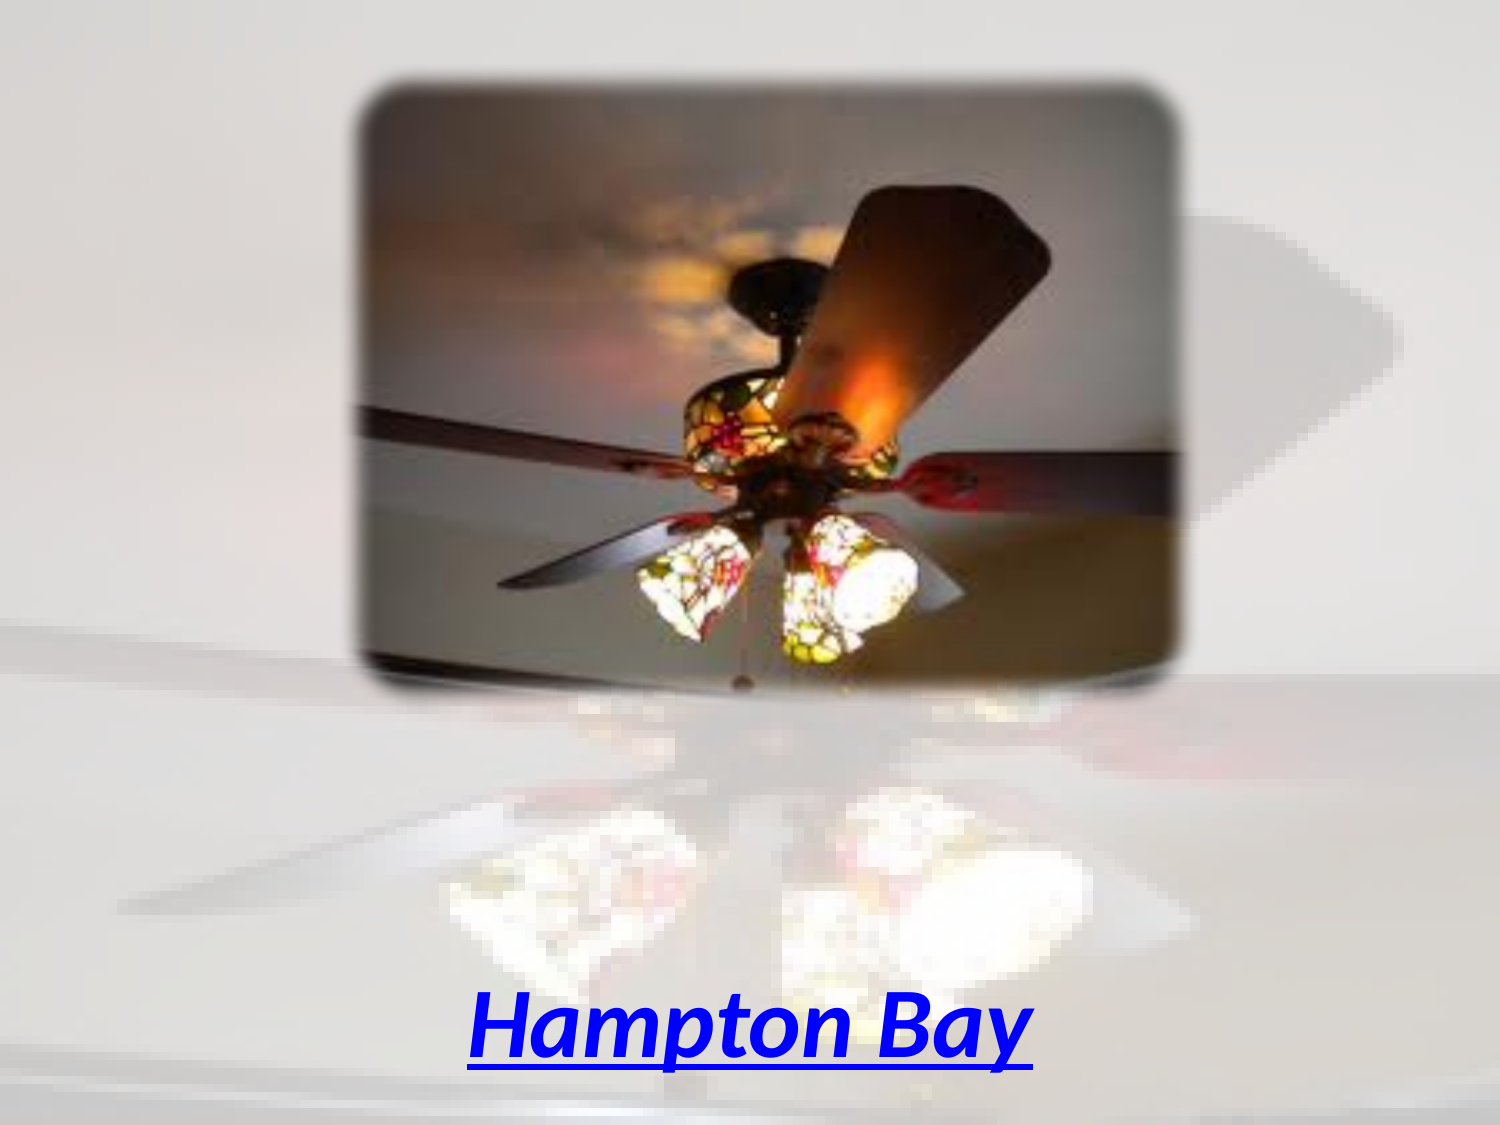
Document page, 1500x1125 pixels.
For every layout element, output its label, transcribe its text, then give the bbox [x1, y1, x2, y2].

text_box Hampton Bay [0, 950, 1500, 1085]
picture [337, 62, 1201, 709]
